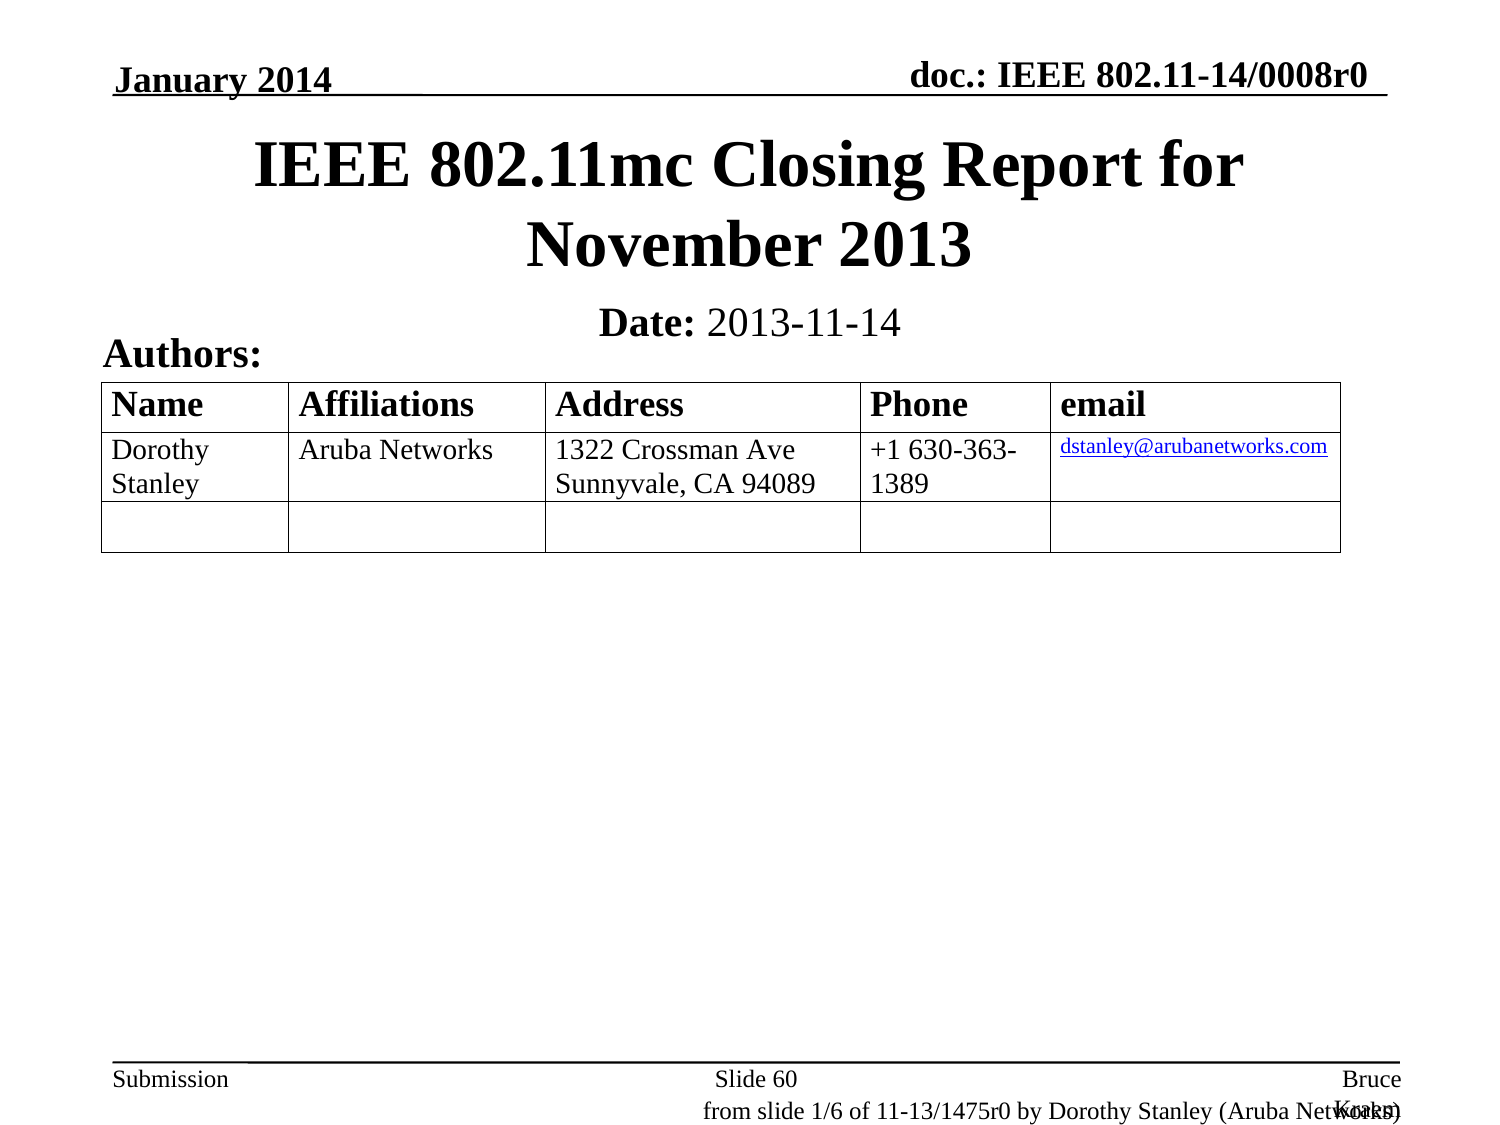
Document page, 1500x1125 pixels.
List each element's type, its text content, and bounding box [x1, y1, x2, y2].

text_box Authors: [87, 318, 325, 381]
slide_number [114, 54, 374, 100]
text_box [87, 381, 1349, 982]
title IEEE 802.11mc Closing Report for November 2013 [112, 112, 1388, 287]
list Date: 2013-11-14 [112, 287, 1388, 350]
footer Bruce Kraemer, Marvell [1325, 1062, 1402, 1087]
slide_number Slide 60 [712, 1062, 800, 1087]
text_box from slide 1/6 of 11-13/1475r0 by Dorothy Stanley (Aruba Networks) [343, 1087, 1417, 1125]
